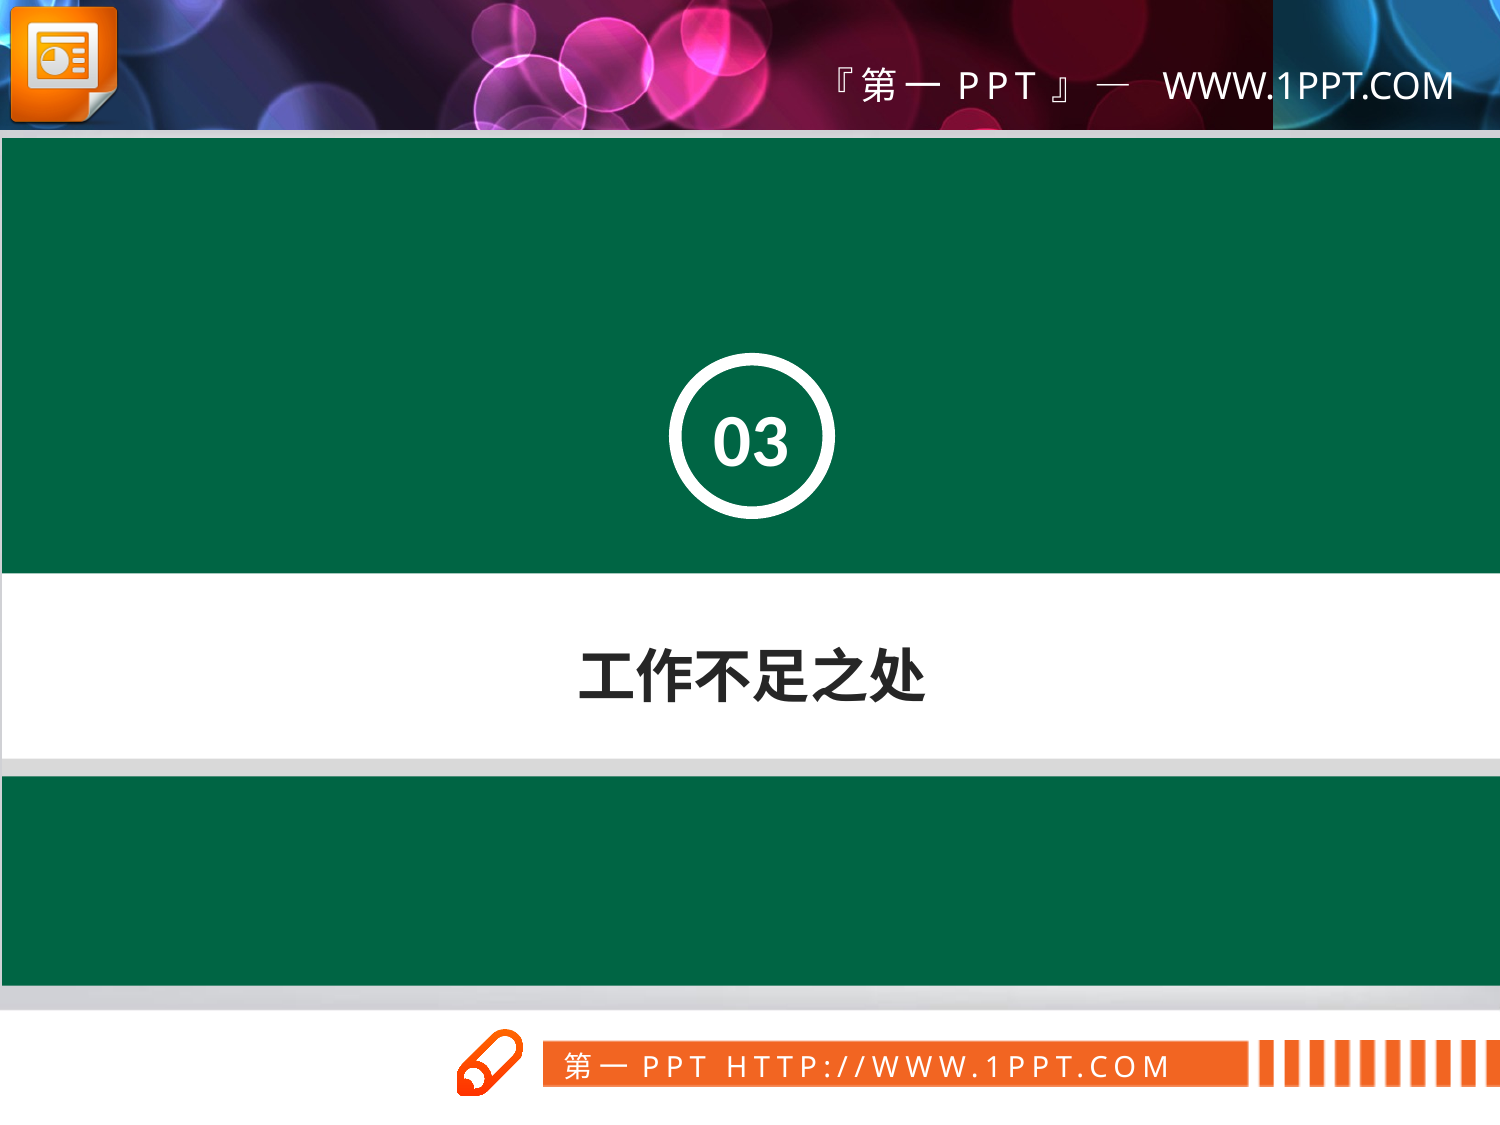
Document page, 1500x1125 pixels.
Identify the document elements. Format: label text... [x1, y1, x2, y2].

picture [0, 0, 1500, 136]
picture [0, 988, 1500, 1012]
picture [543, 1040, 1500, 1087]
text_box [0, 757, 1500, 778]
text_box [0, 571, 1500, 757]
text_box 03 [673, 357, 831, 515]
text_box [0, 778, 1500, 988]
text_box 工作不足之处 [433, 631, 1072, 717]
text_box [0, 136, 1500, 571]
